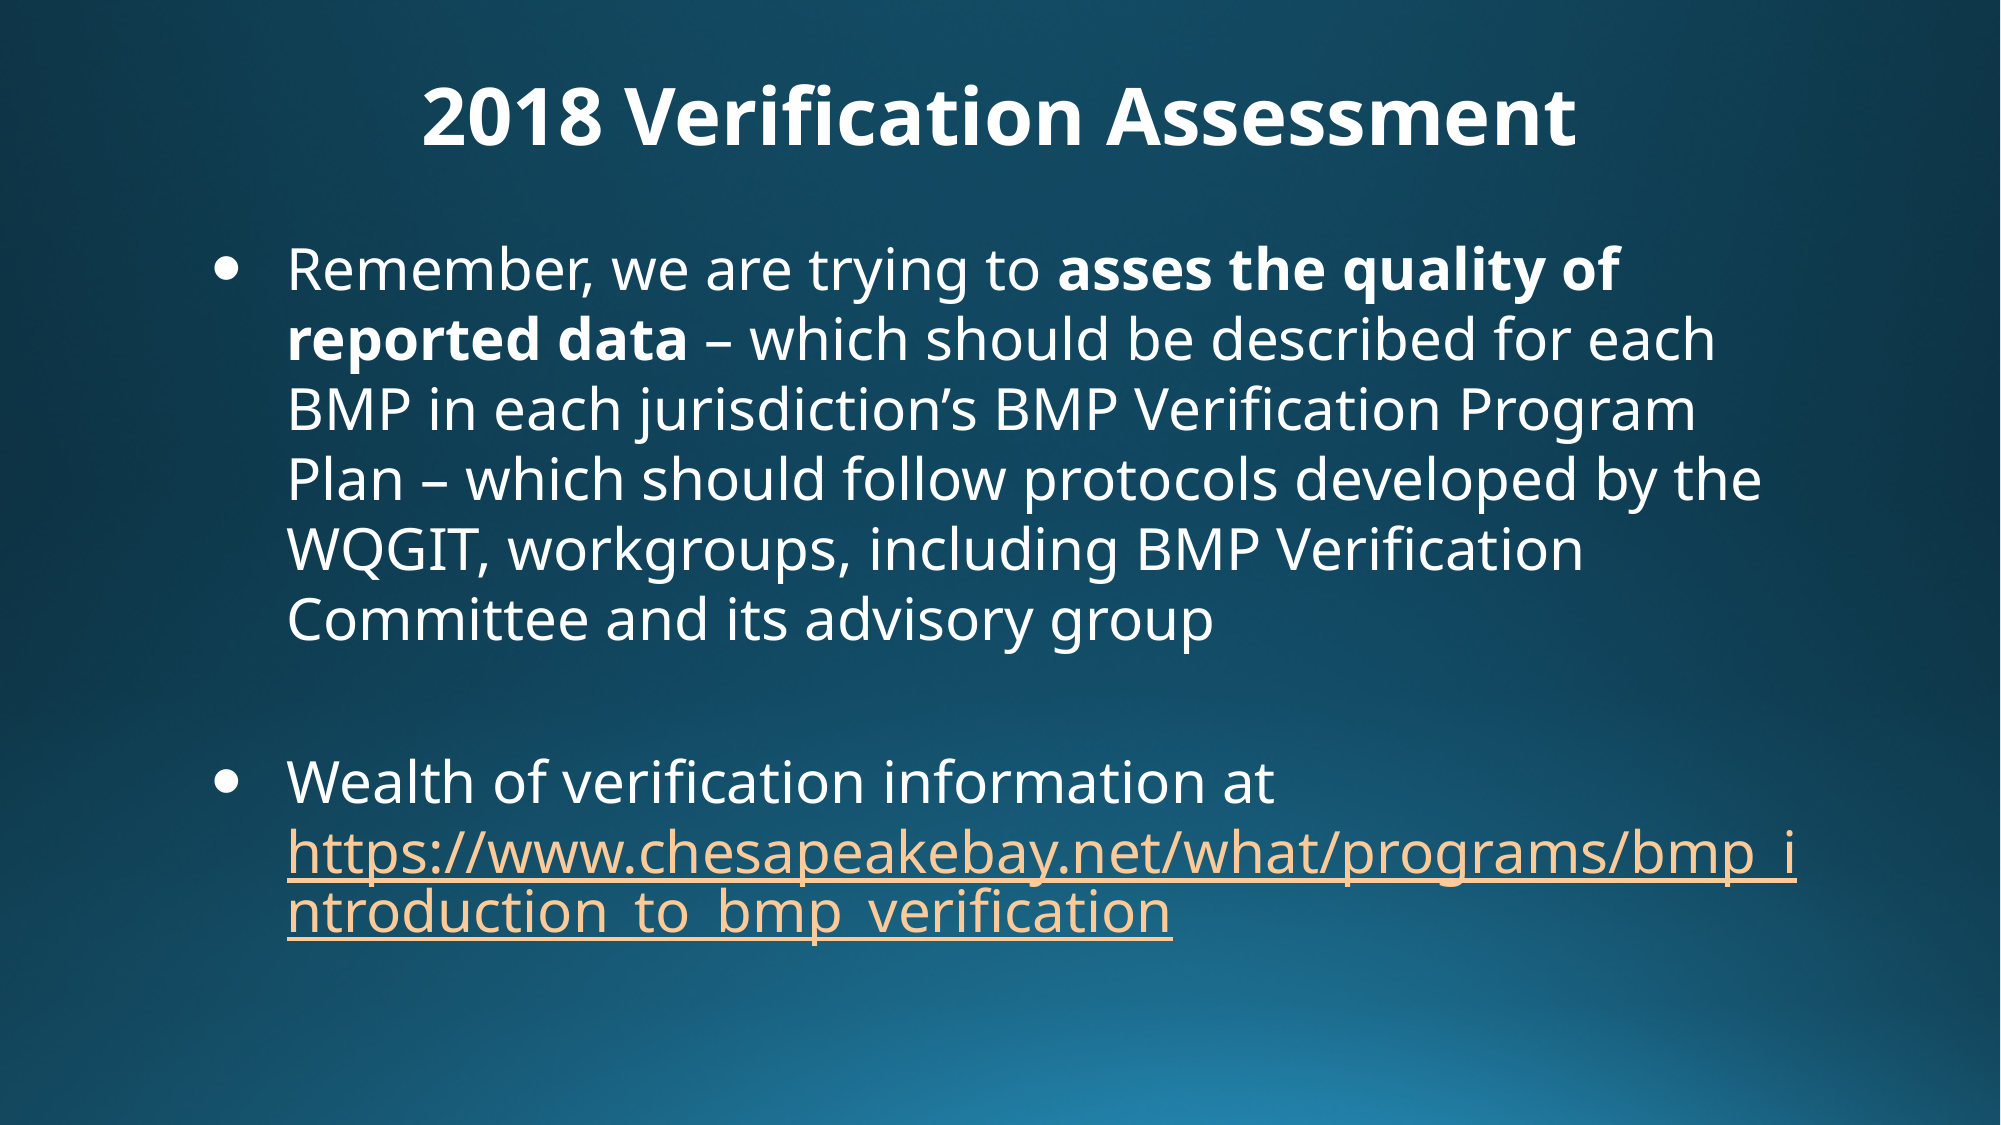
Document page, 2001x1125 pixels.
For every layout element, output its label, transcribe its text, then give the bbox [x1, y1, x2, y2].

title 2018 Verification Assessment [406, 57, 1594, 183]
picture [0, 0, 2001, 1125]
text_box Remember, we are trying to asses the quality of reported data – which should be described for each BMP in each jurisdiction’s BMP Verification Program Plan – which should follow protocols developed by the WQGIT, workgroups, including BMP Verification Committee and its advisory group Wealth of verification information at https://www.chesapeakebay.net/what/programs/bmp_introduction_to_bmp_verification [196, 224, 1835, 900]
